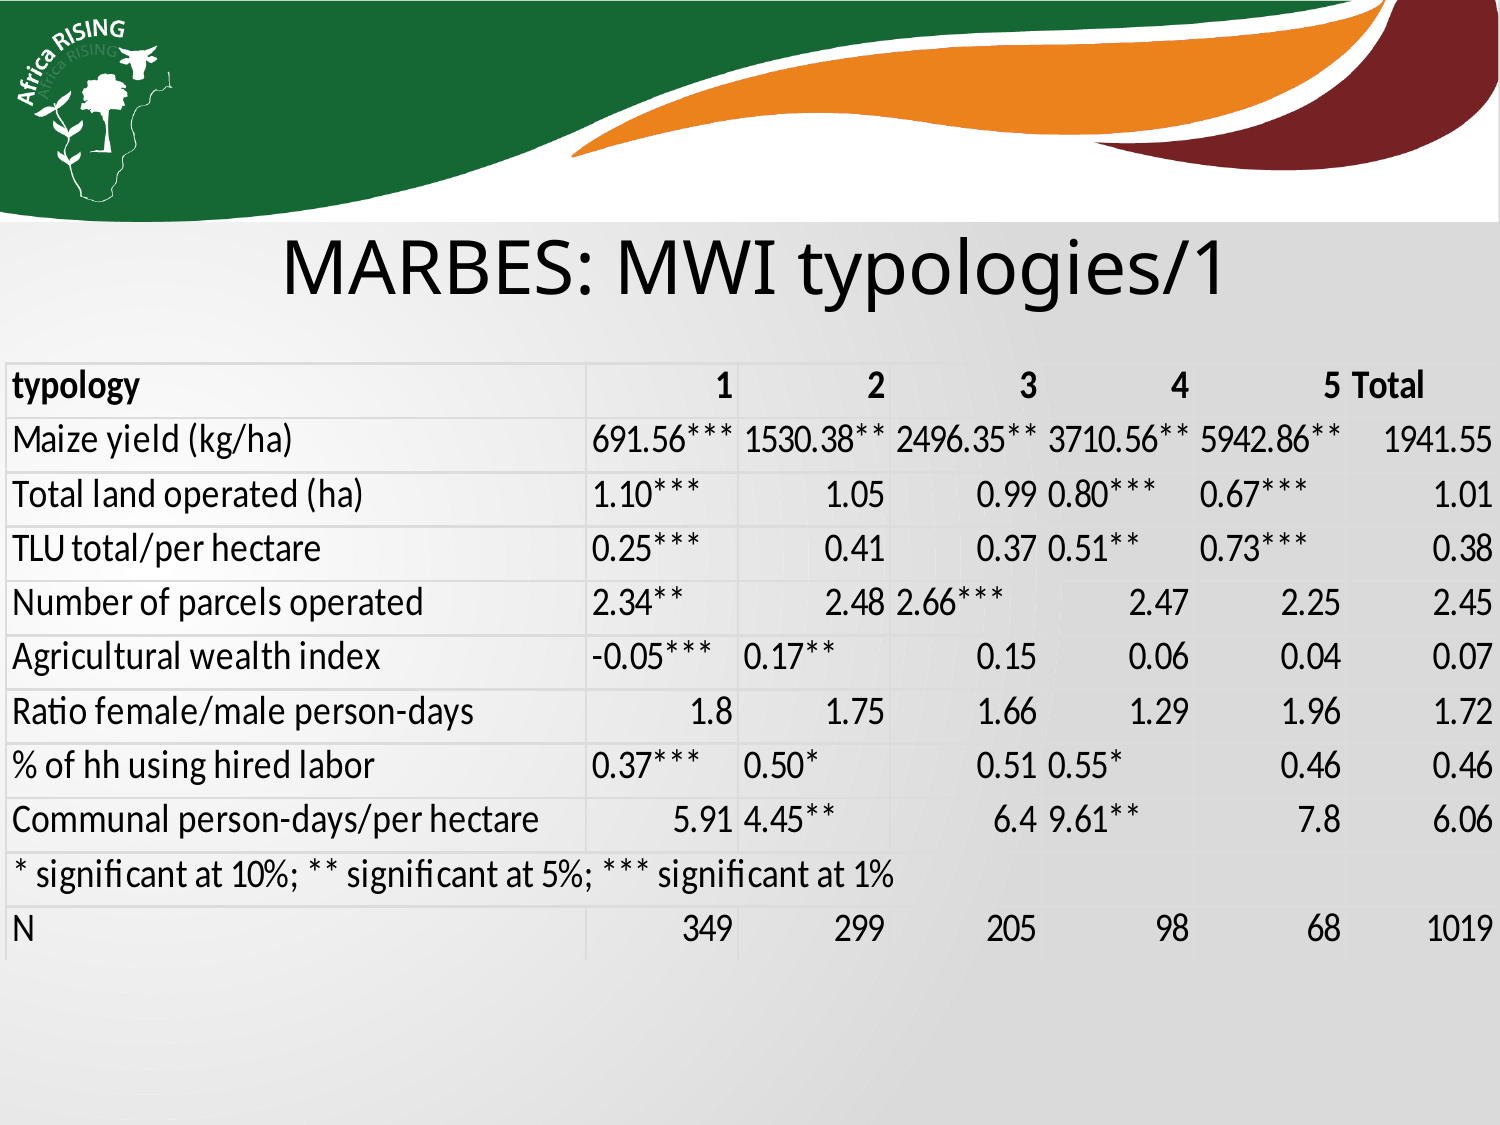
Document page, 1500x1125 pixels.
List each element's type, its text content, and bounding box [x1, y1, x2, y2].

text_box MARBES: MWI typologies/1 [48, 212, 1448, 350]
picture [0, 0, 1499, 222]
picture [4, 361, 1500, 963]
